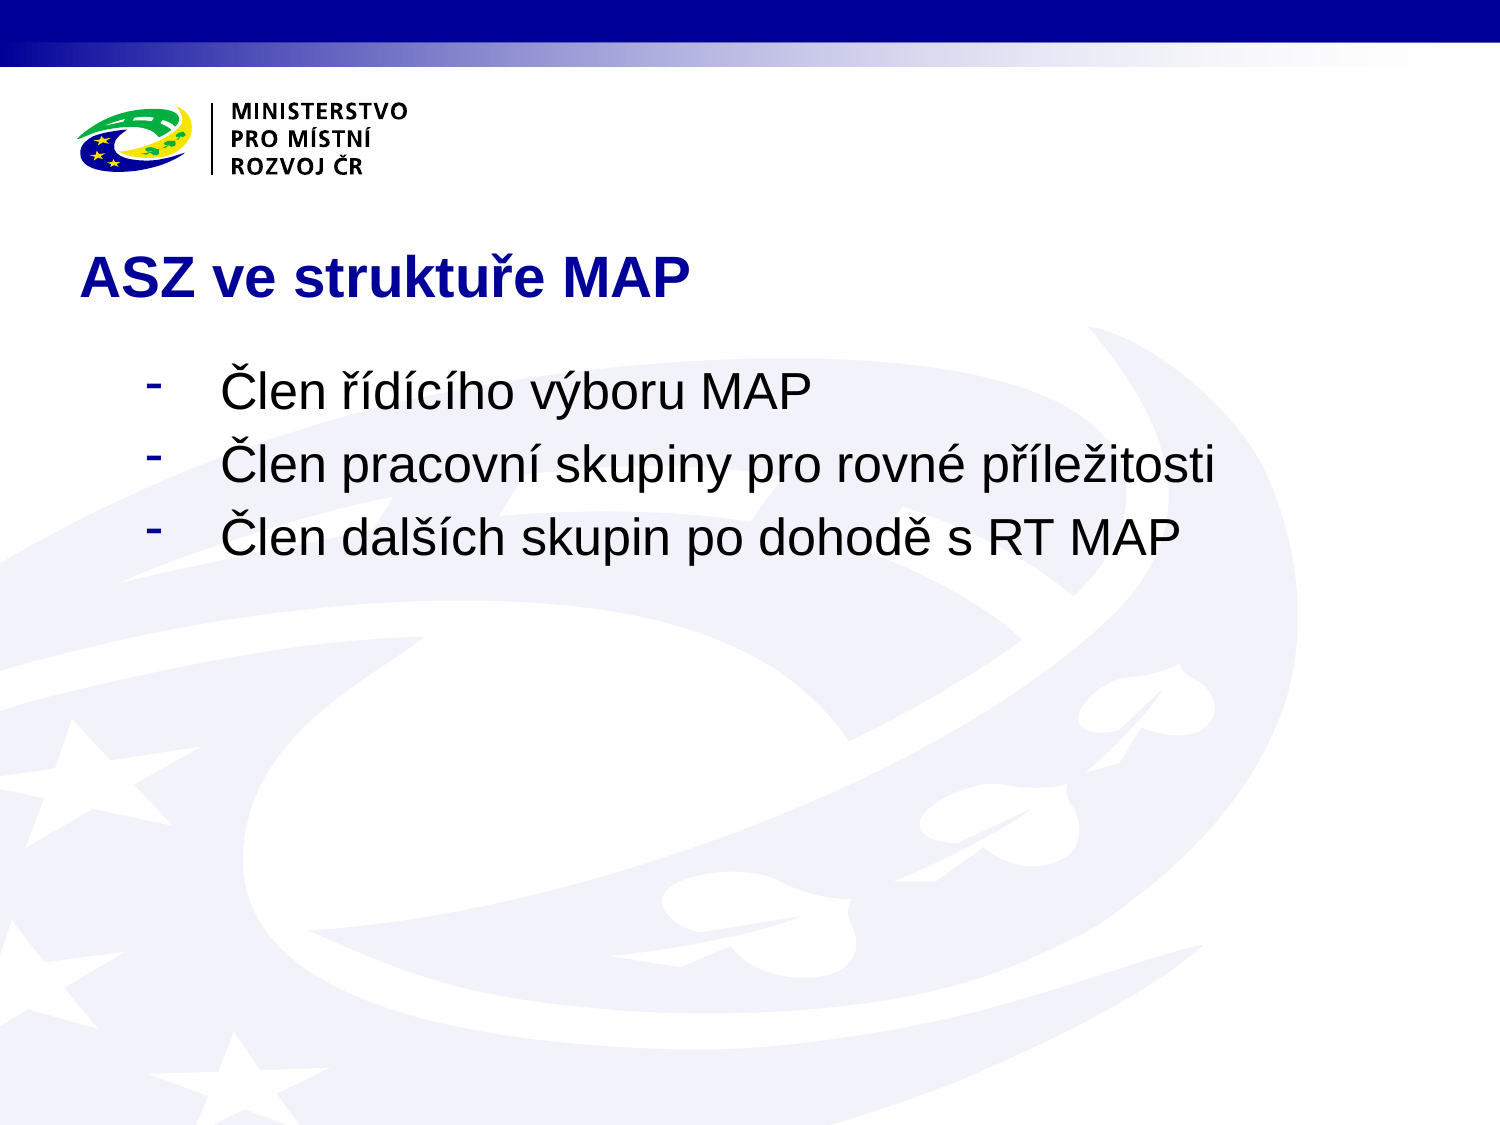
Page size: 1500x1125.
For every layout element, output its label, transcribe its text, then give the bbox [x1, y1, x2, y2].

list Člen řídícího výboru MAP Člen pracovní skupiny pro rovné příležitosti Člen dalších skupin po dohodě s RT MAP [64, 350, 1436, 1059]
title ASZ ve struktuře MAP [64, 231, 1436, 327]
